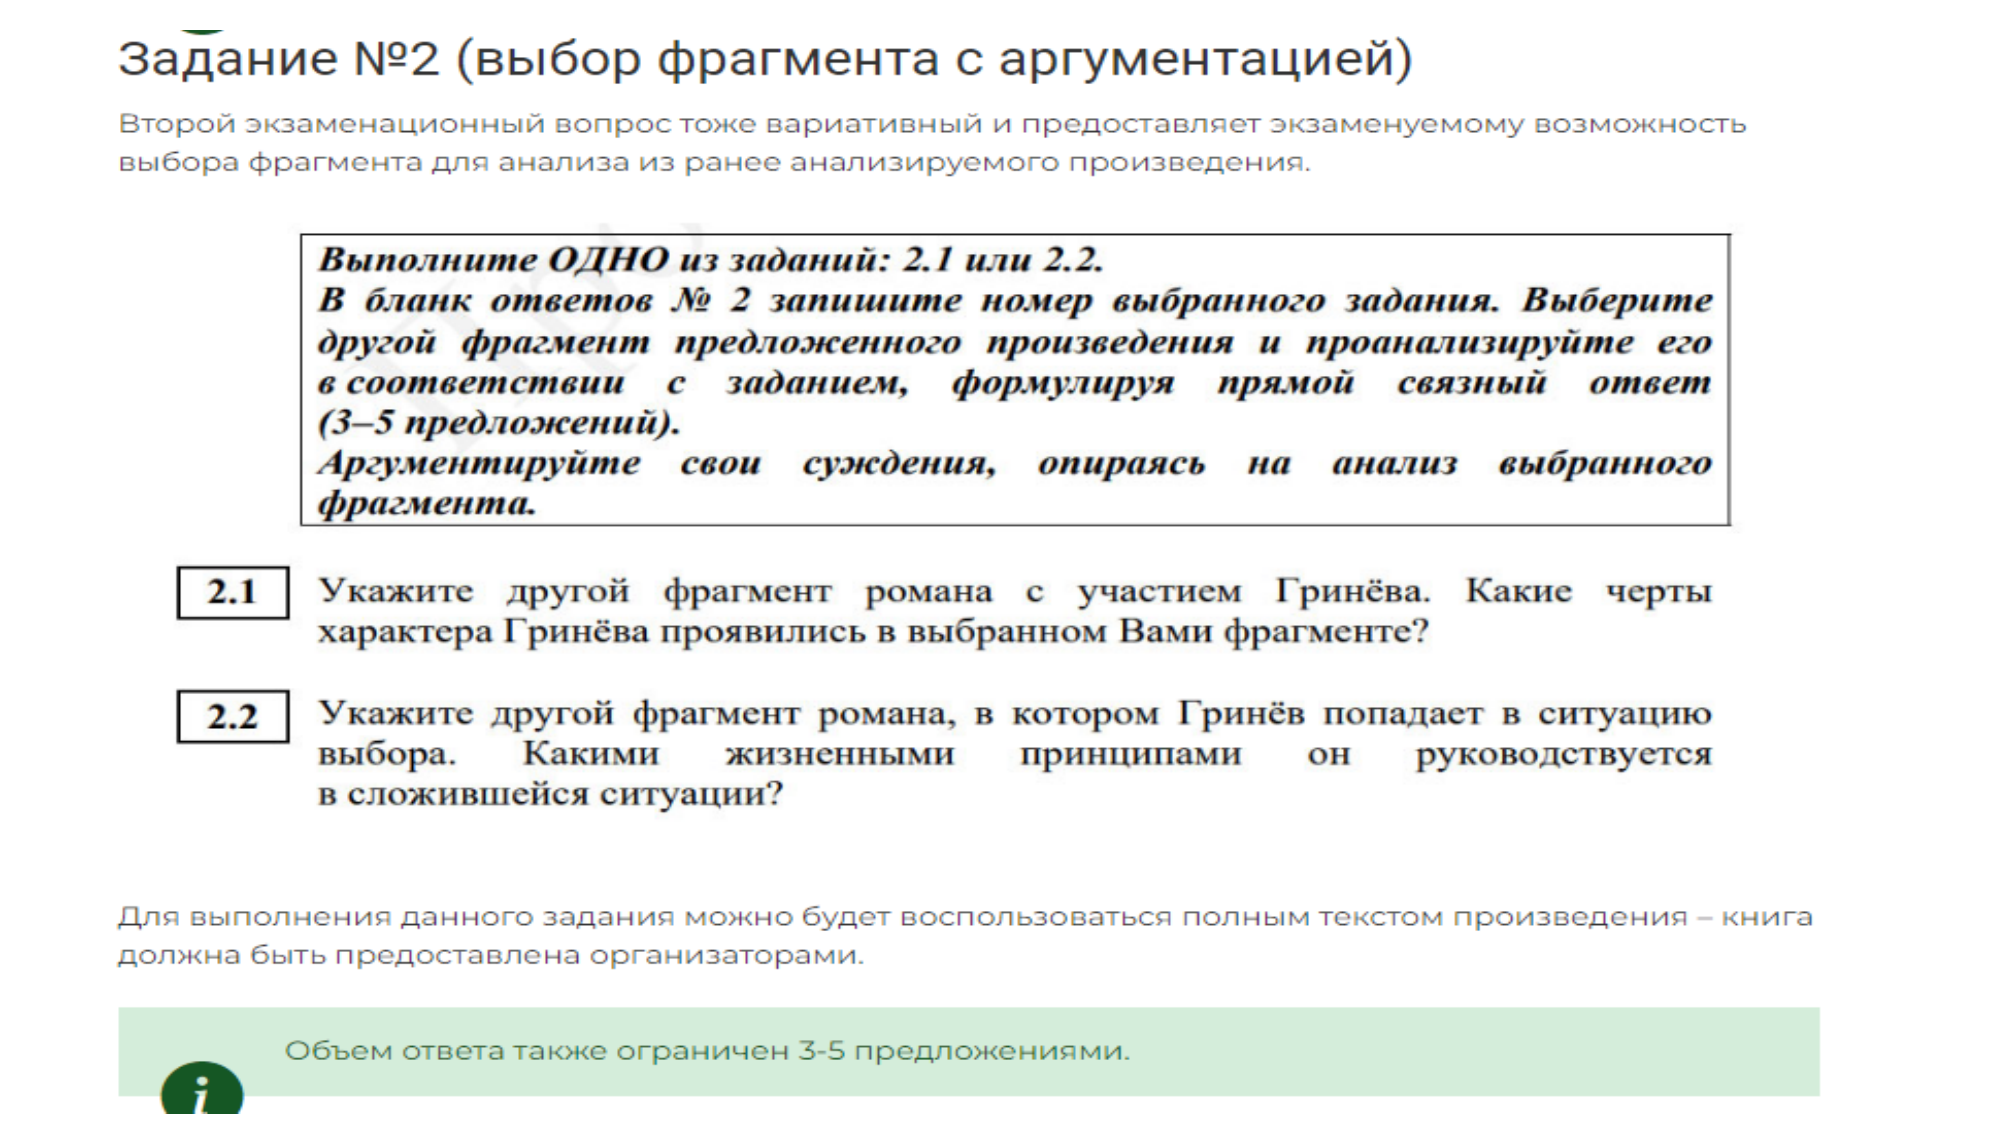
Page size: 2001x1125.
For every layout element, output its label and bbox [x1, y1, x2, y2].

picture [80, 30, 1872, 1114]
